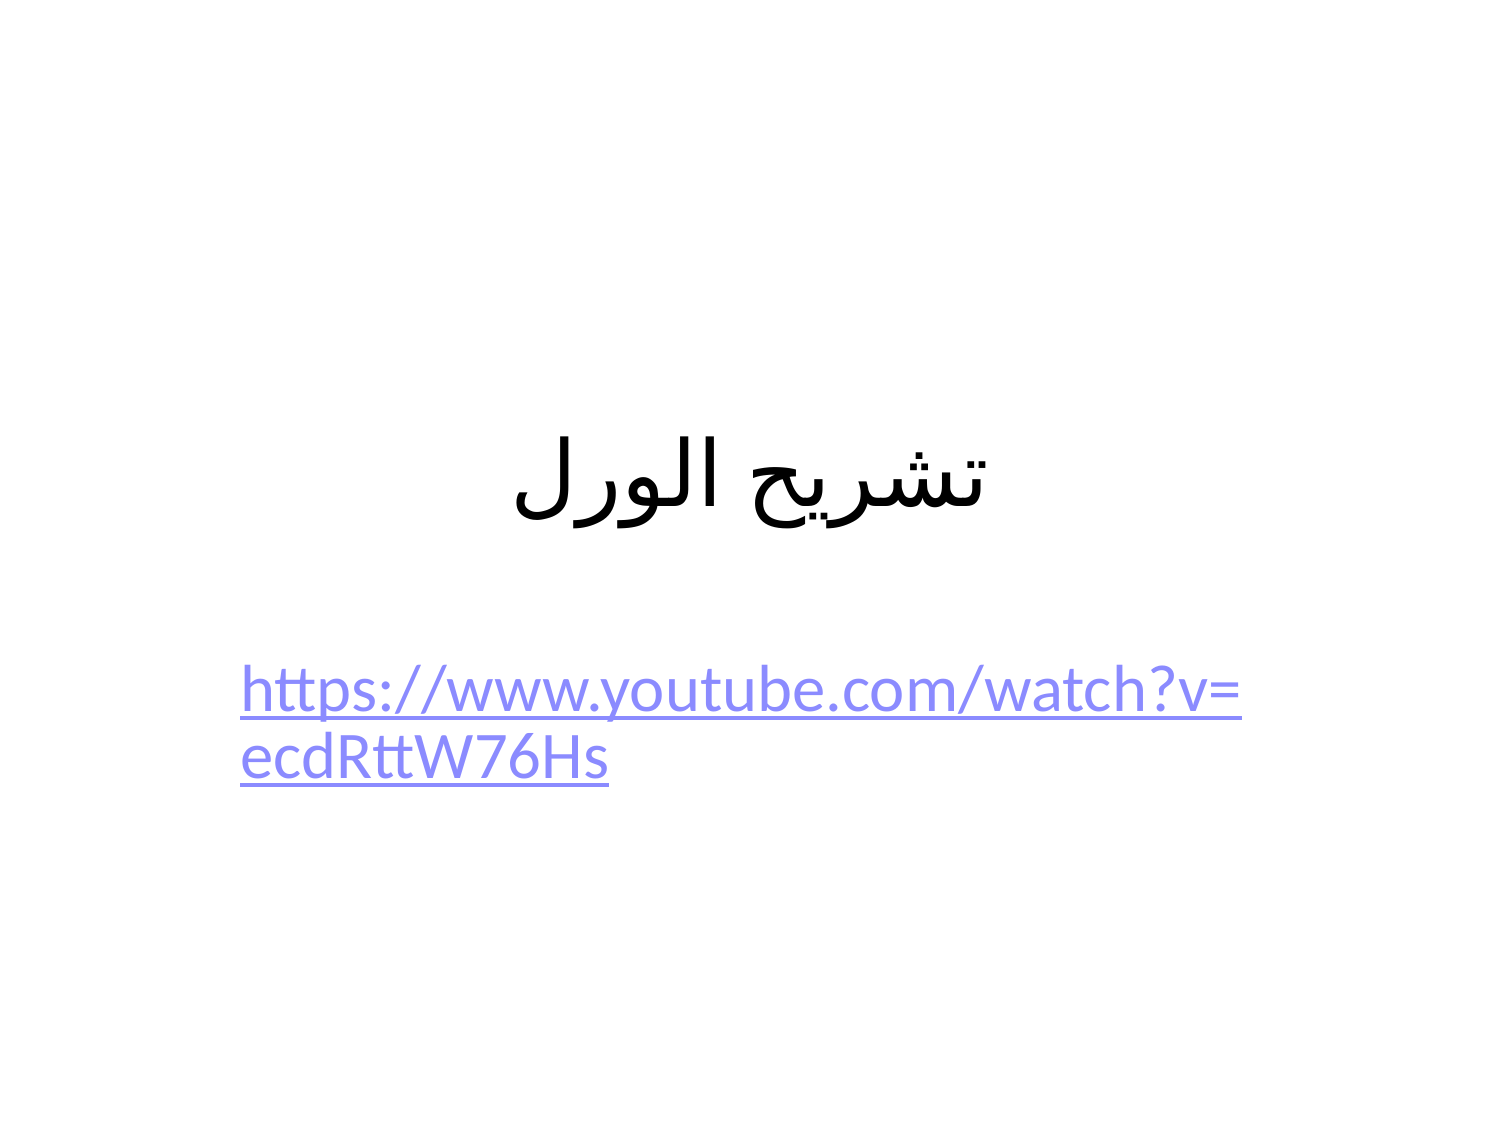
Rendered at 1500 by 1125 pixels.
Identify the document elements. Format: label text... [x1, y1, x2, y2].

subtitle https://www.youtube.com/watch?v=ecdRttW76Hs [225, 637, 1275, 925]
title تشريح الورل [112, 349, 1388, 591]
